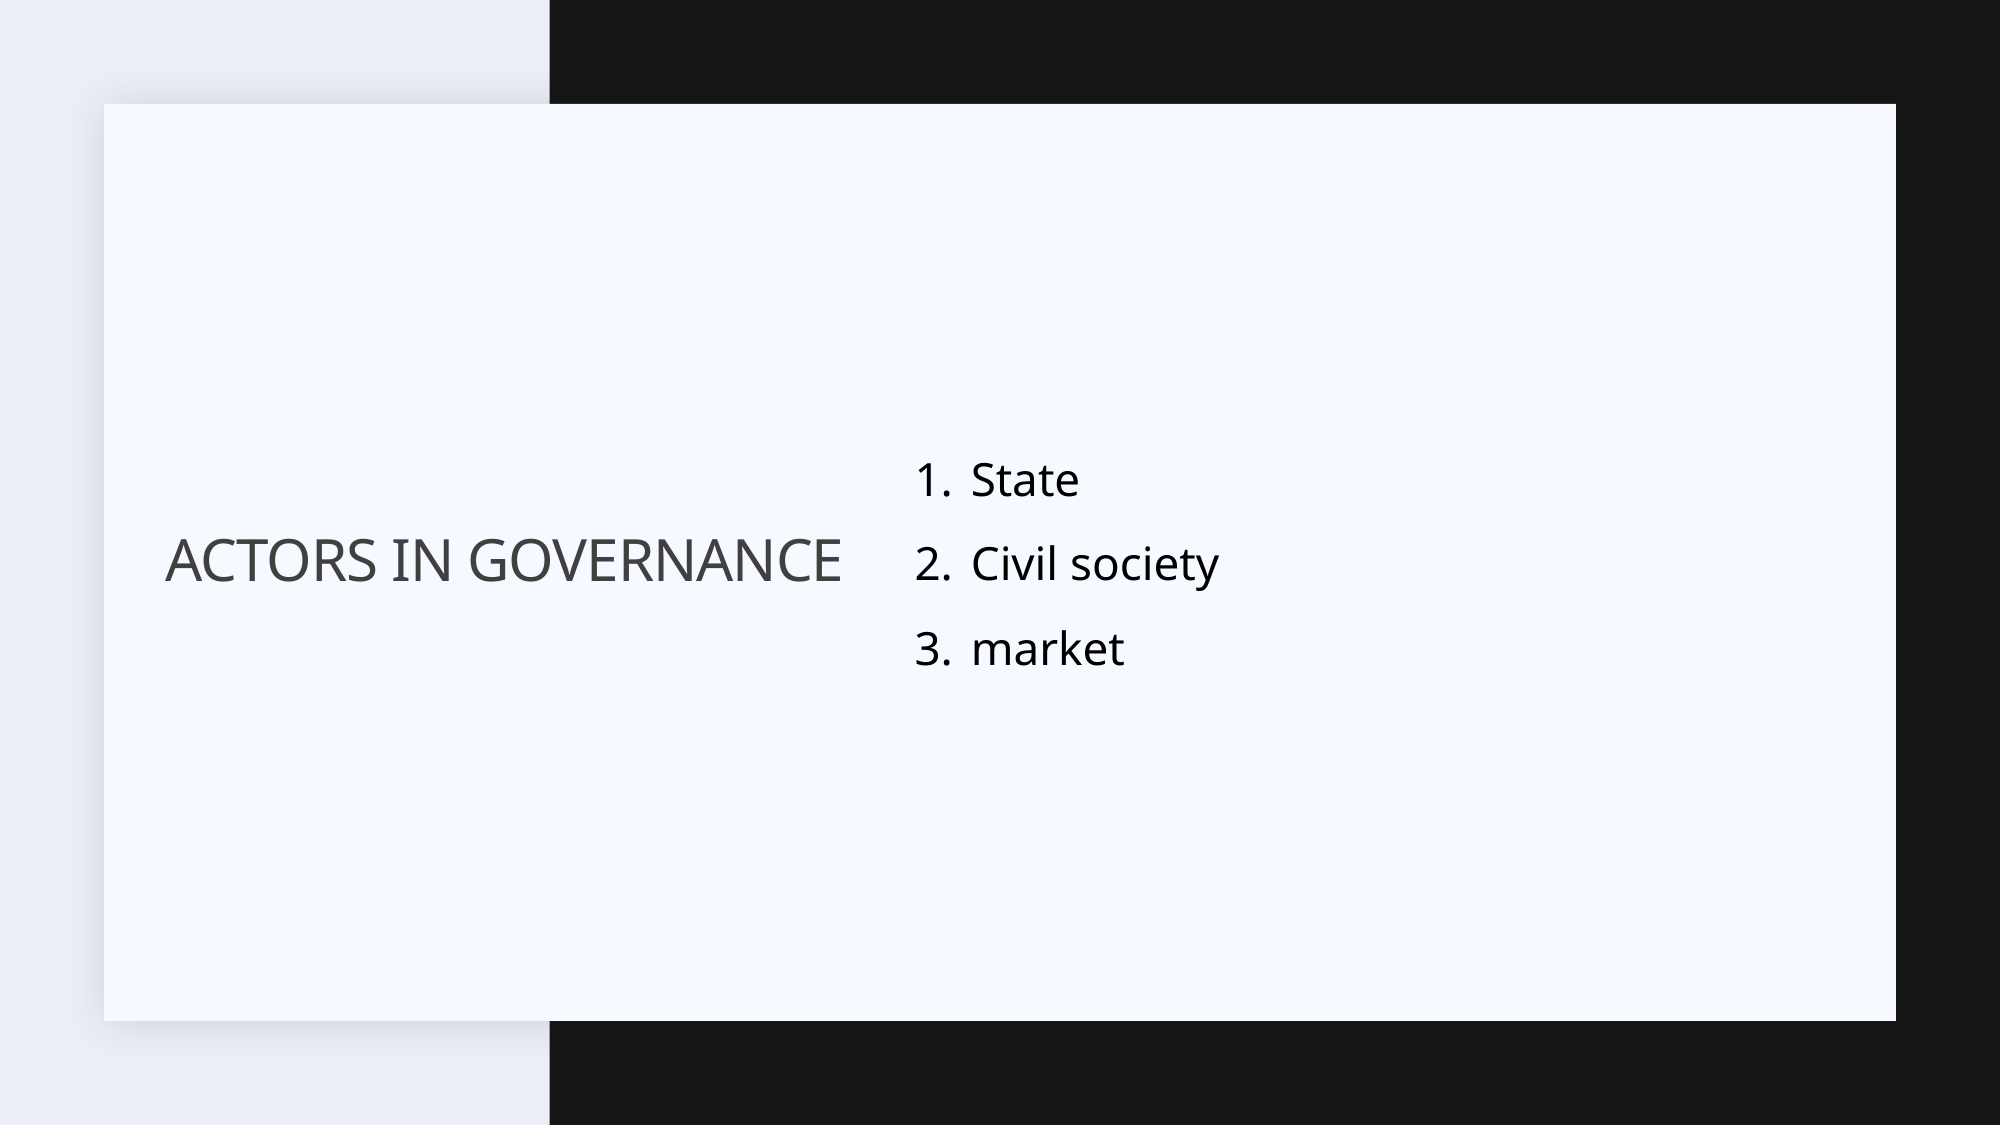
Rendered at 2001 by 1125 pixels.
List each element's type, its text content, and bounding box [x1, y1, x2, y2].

list State Civil society market [914, 103, 1896, 1021]
title Actors in governance [104, 514, 906, 611]
